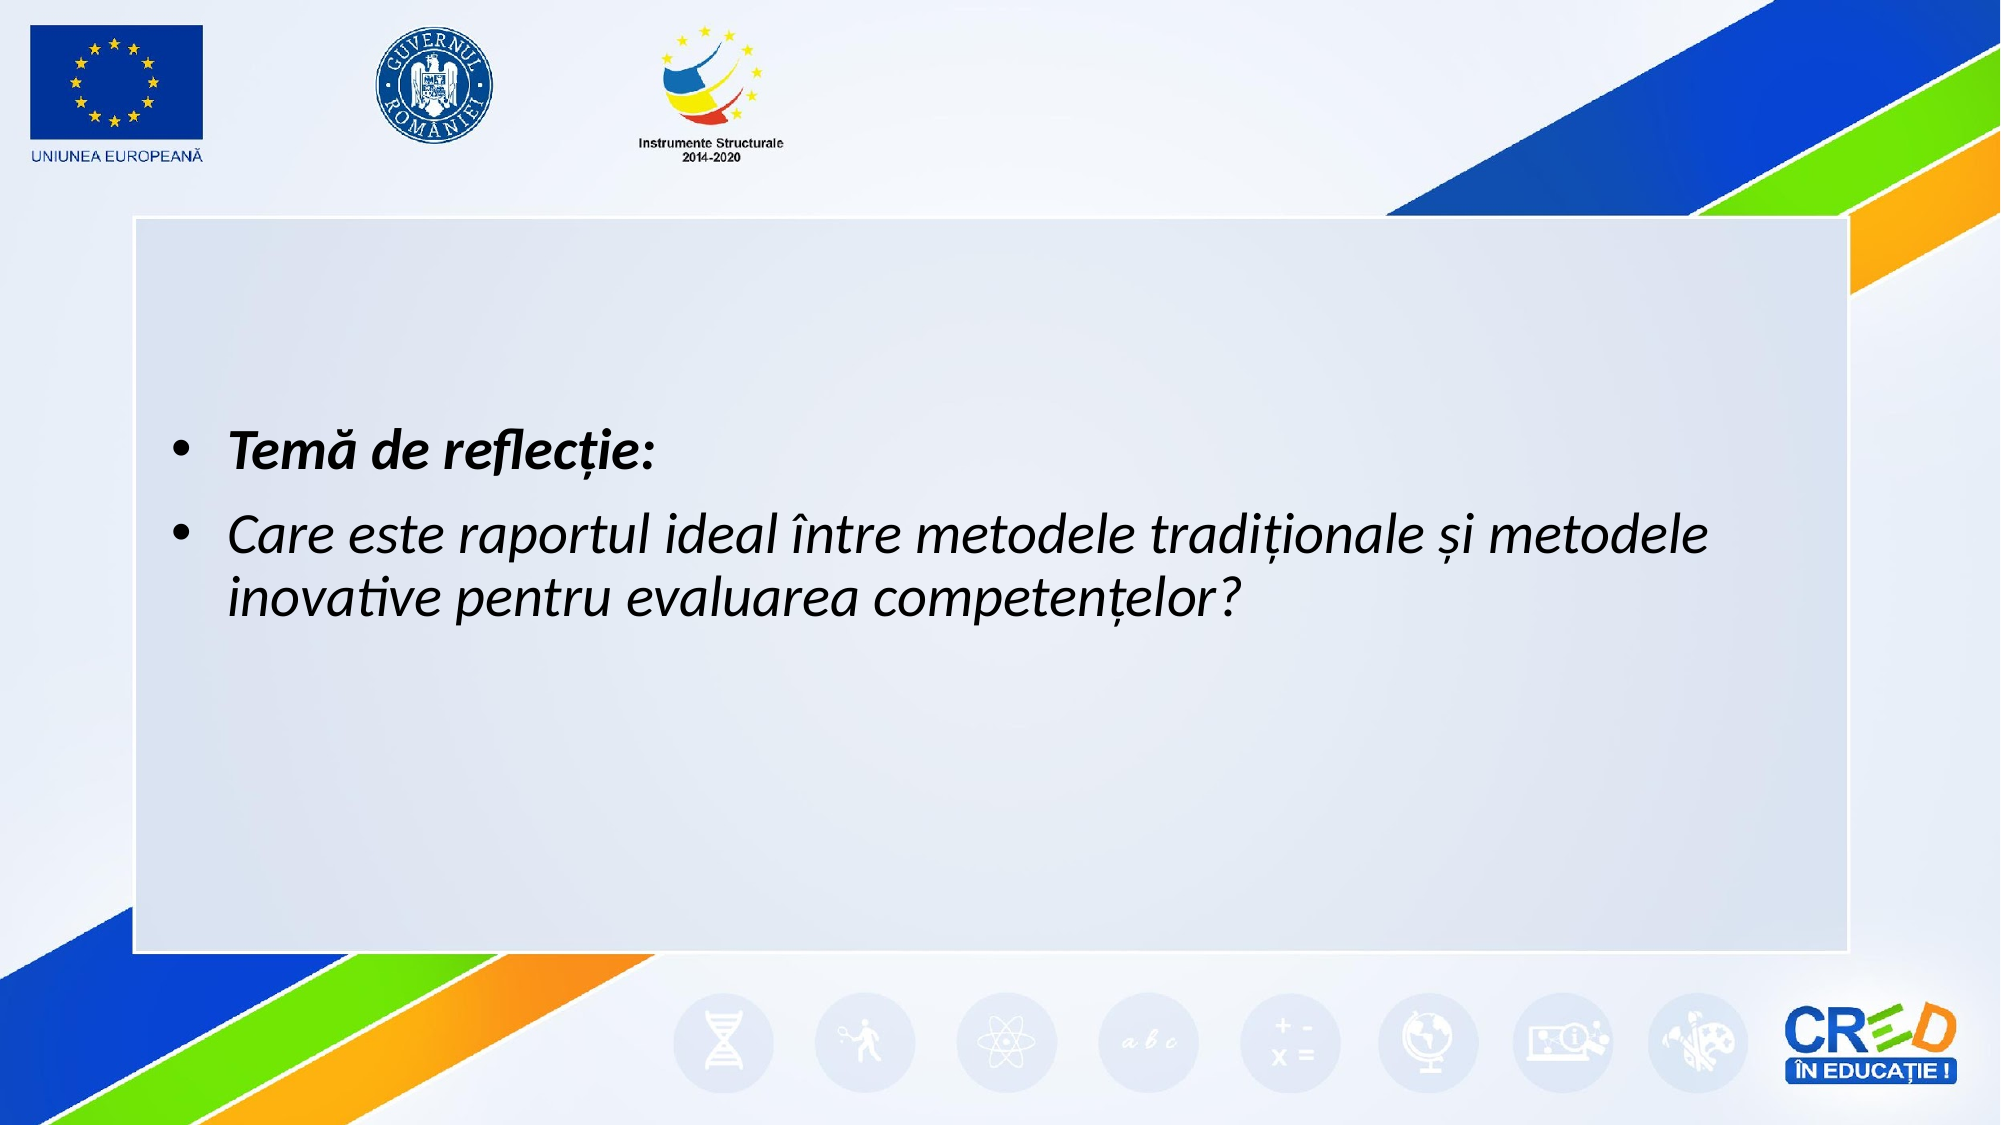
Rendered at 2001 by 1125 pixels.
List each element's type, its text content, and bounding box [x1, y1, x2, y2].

list Temă de reflecție: Care este raportul ideal între metodele tradiționale și metodele inovative pentru evaluarea competențelor? [137, 411, 1863, 1014]
picture [0, 0, 2001, 1125]
